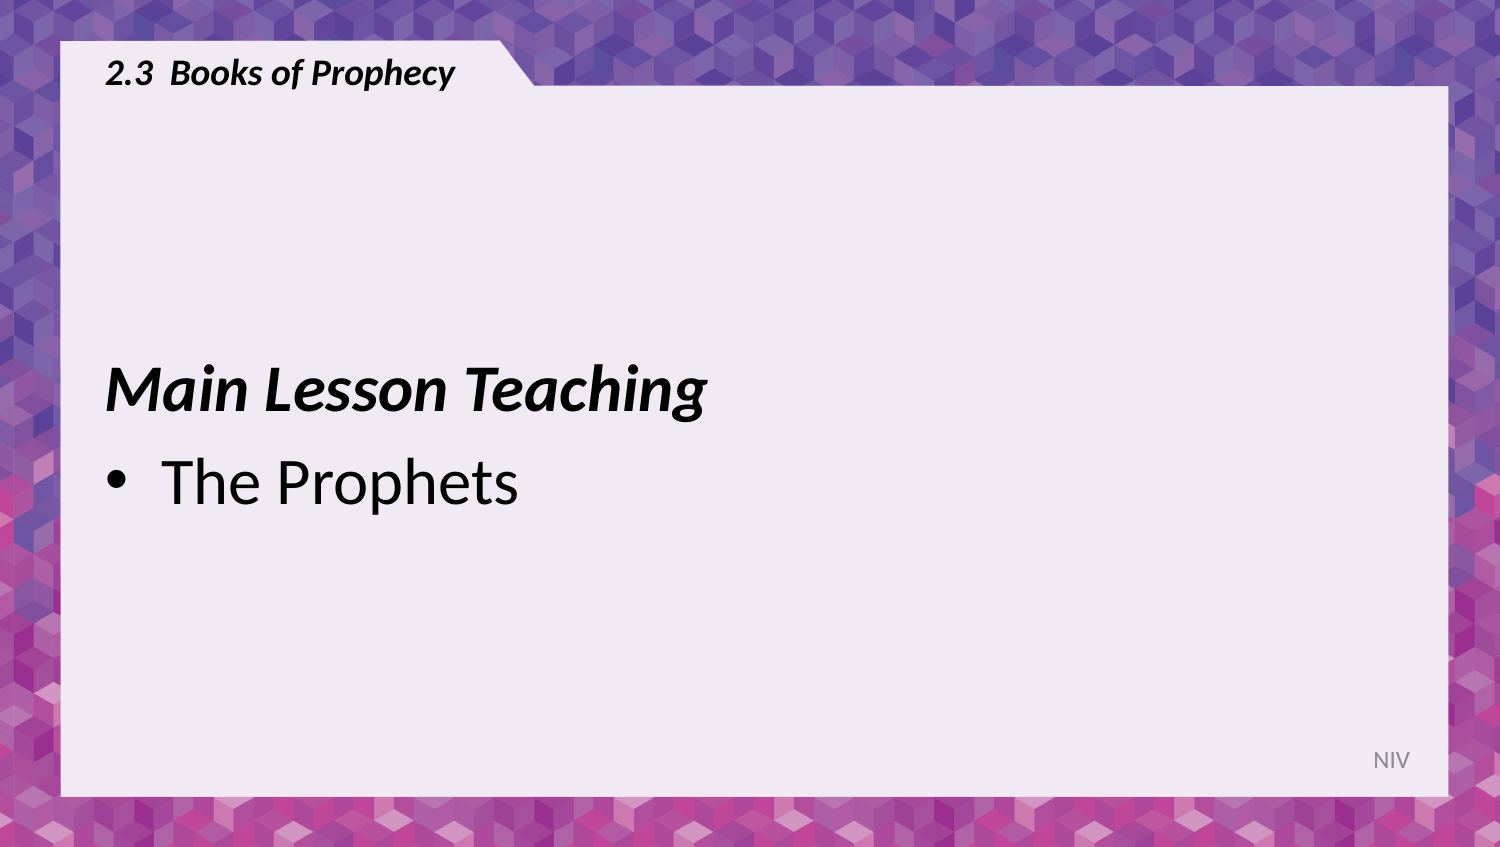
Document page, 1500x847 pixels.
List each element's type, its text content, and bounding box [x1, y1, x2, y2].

list Main Lesson Teaching The Prophets [89, 141, 1403, 722]
footer NIV [950, 736, 1425, 782]
picture [0, 0, 1500, 847]
title 2.3 Books of Prophecy [89, 33, 1420, 108]
